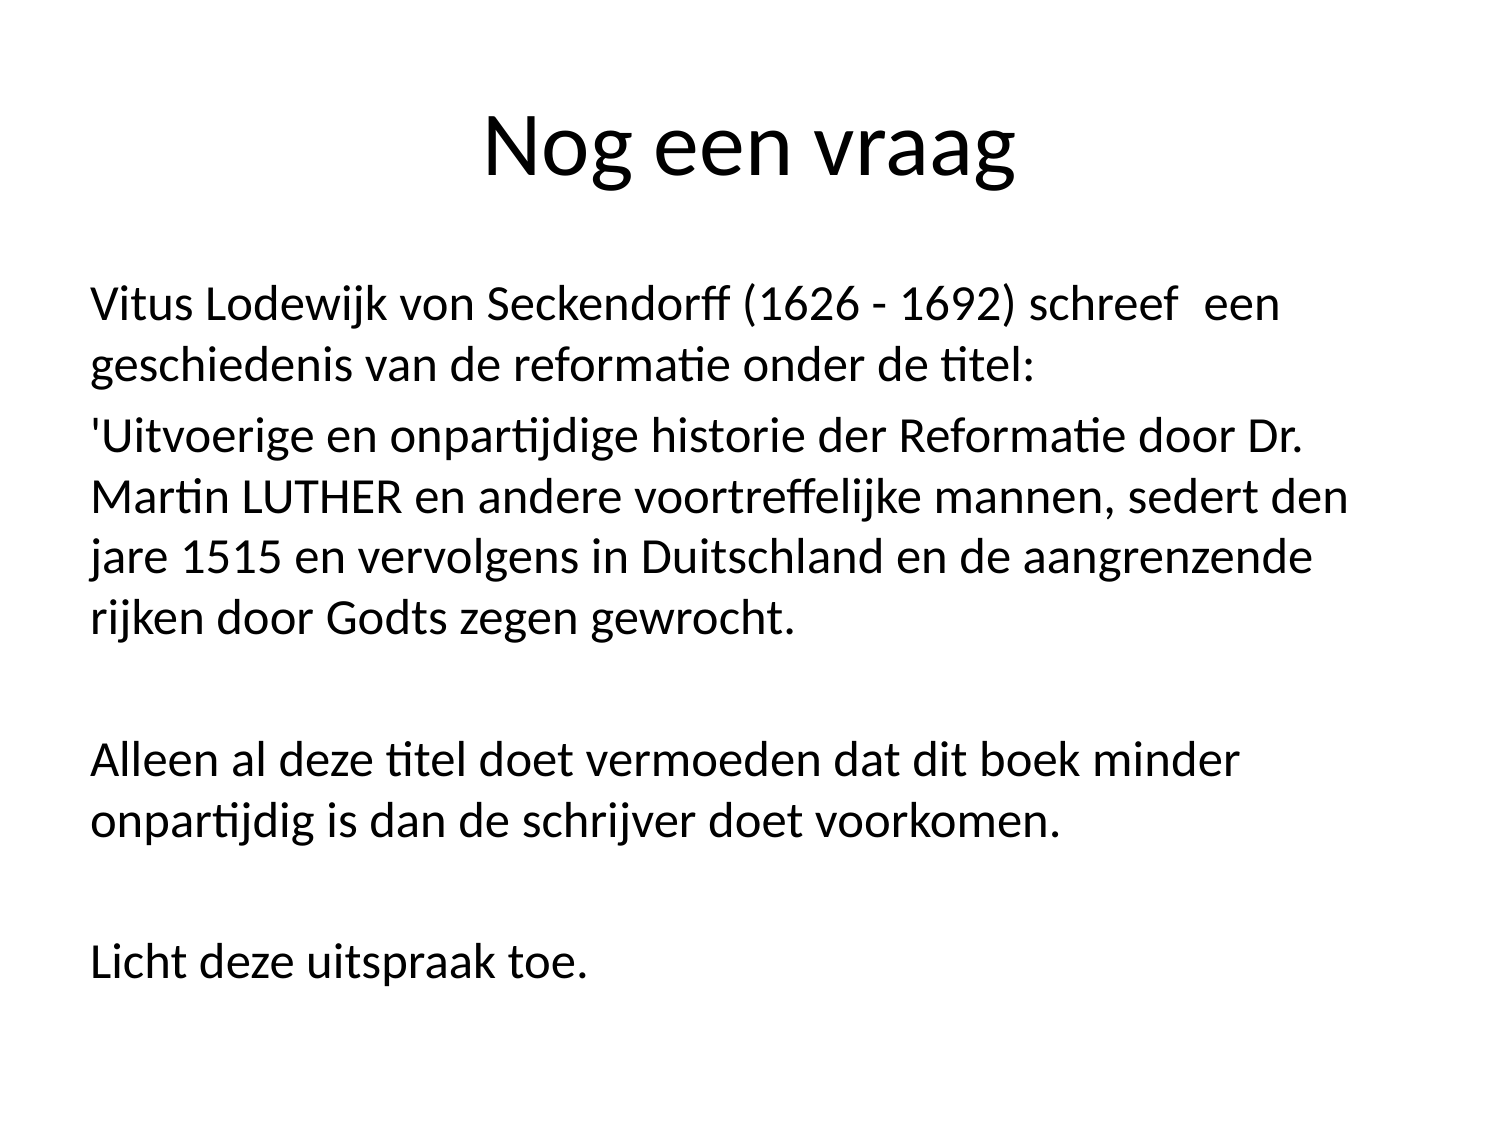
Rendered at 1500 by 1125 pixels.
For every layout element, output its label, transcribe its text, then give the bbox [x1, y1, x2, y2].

list Vitus Lodewijk von Seckendorff (1626 - 1692) schreef een geschiedenis van de reformatie onder de titel: 'Uitvoerige en onpartijdige historie der Reformatie door Dr. Martin LUTHER en andere voortreffelijke mannen, sedert den jare 1515 en vervolgens in Duitschland en de aangrenzende rijken door Godts zegen gewrocht. Alleen al deze titel doet vermoeden dat dit boek minder onpartijdig is dan de schrijver doet voorkomen. Licht deze uitspraak toe. [75, 262, 1425, 1005]
title Nog een vraag [75, 45, 1425, 233]
